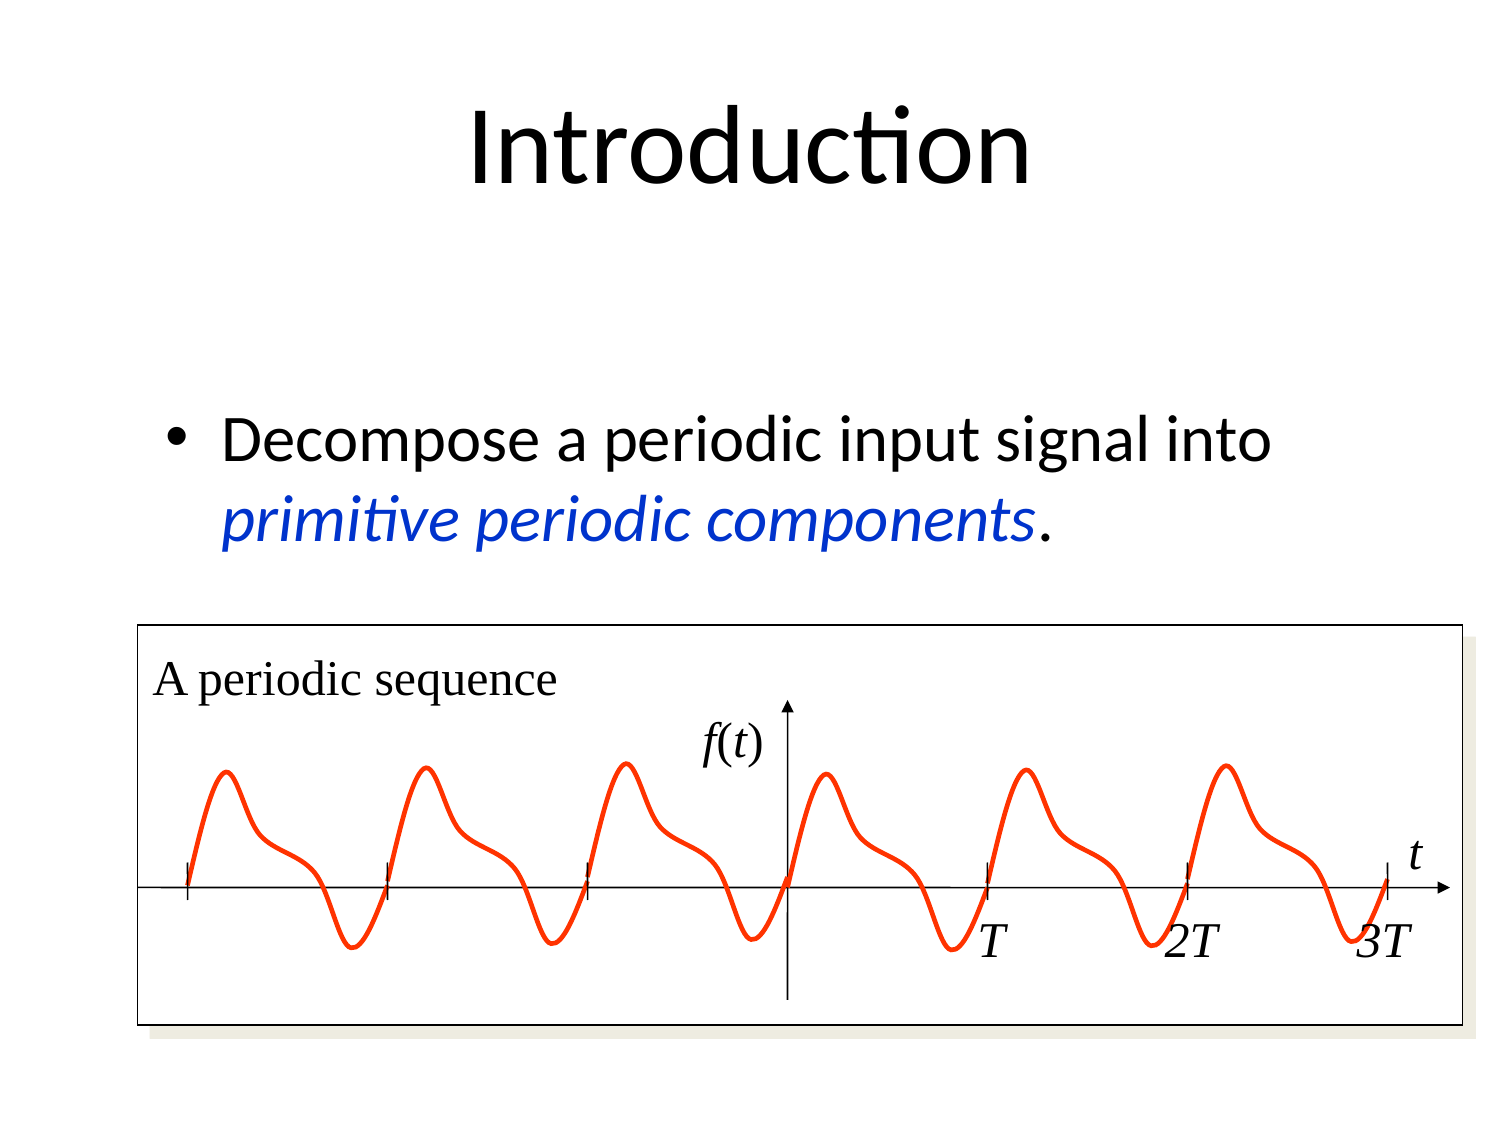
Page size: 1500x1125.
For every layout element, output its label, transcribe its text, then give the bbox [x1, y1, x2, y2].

title Introduction [75, 45, 1425, 233]
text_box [137, 624, 1463, 1026]
list Decompose a periodic input signal into primitive periodic components. [150, 387, 1363, 563]
